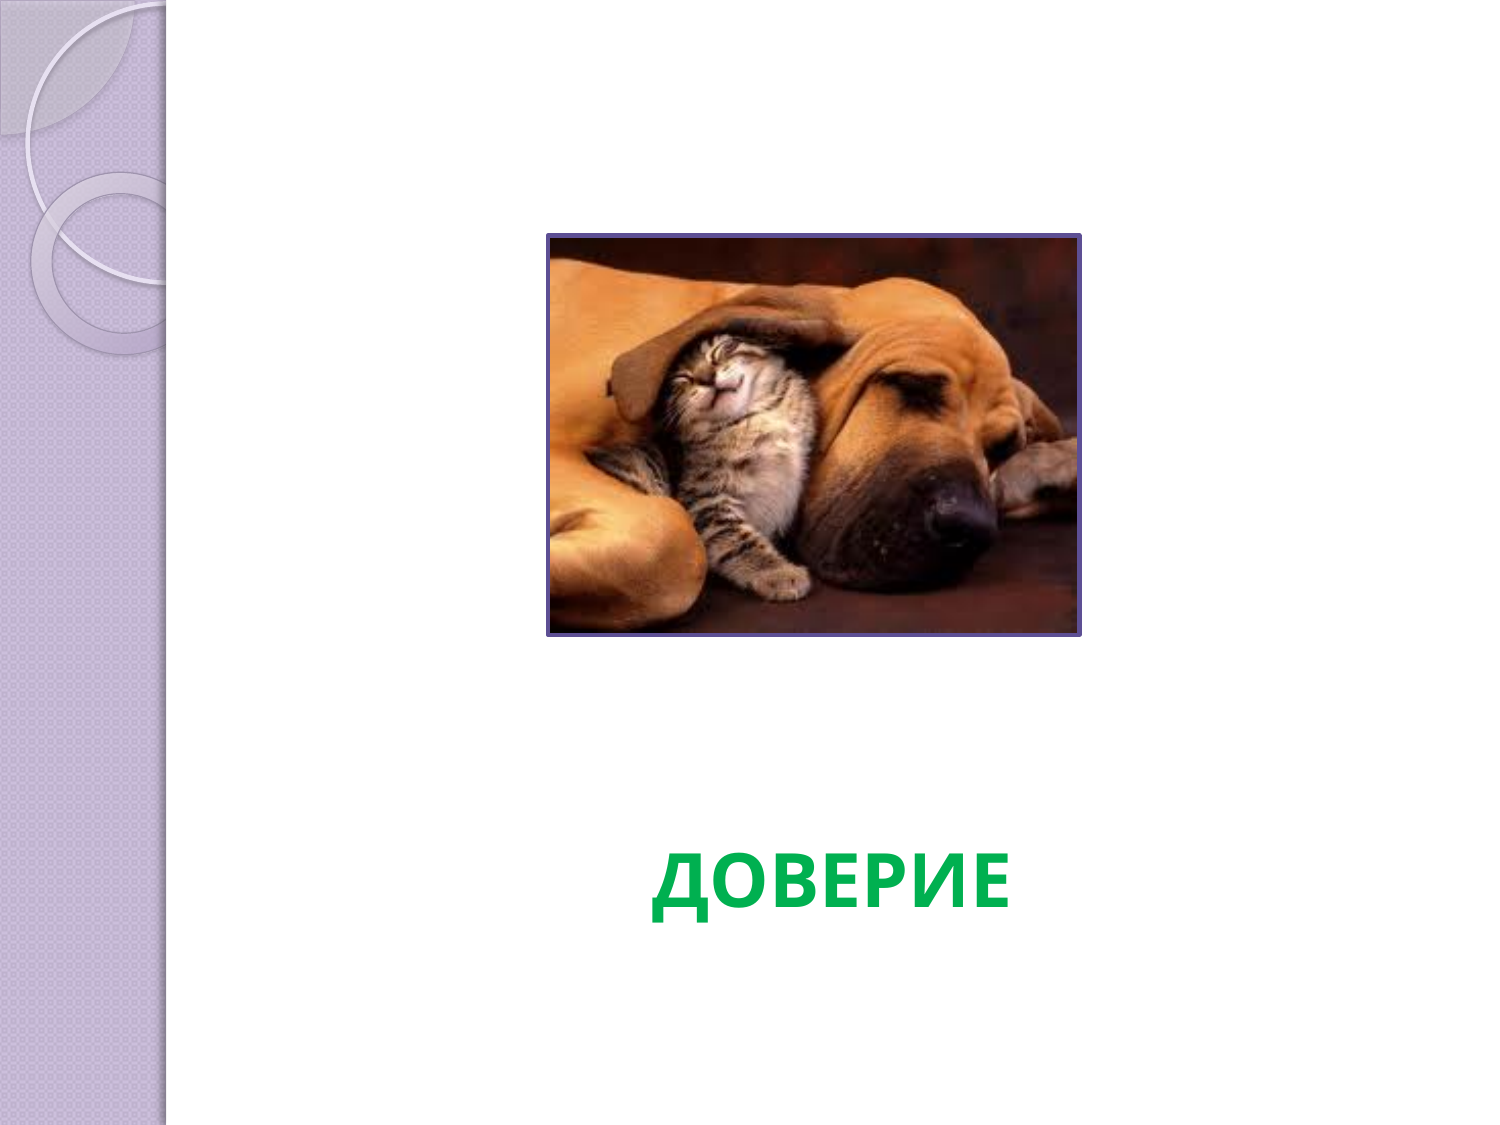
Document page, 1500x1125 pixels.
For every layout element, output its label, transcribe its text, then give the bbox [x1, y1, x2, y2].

picture [549, 237, 1078, 633]
text_box ДОВЕРИЕ [637, 824, 1051, 930]
